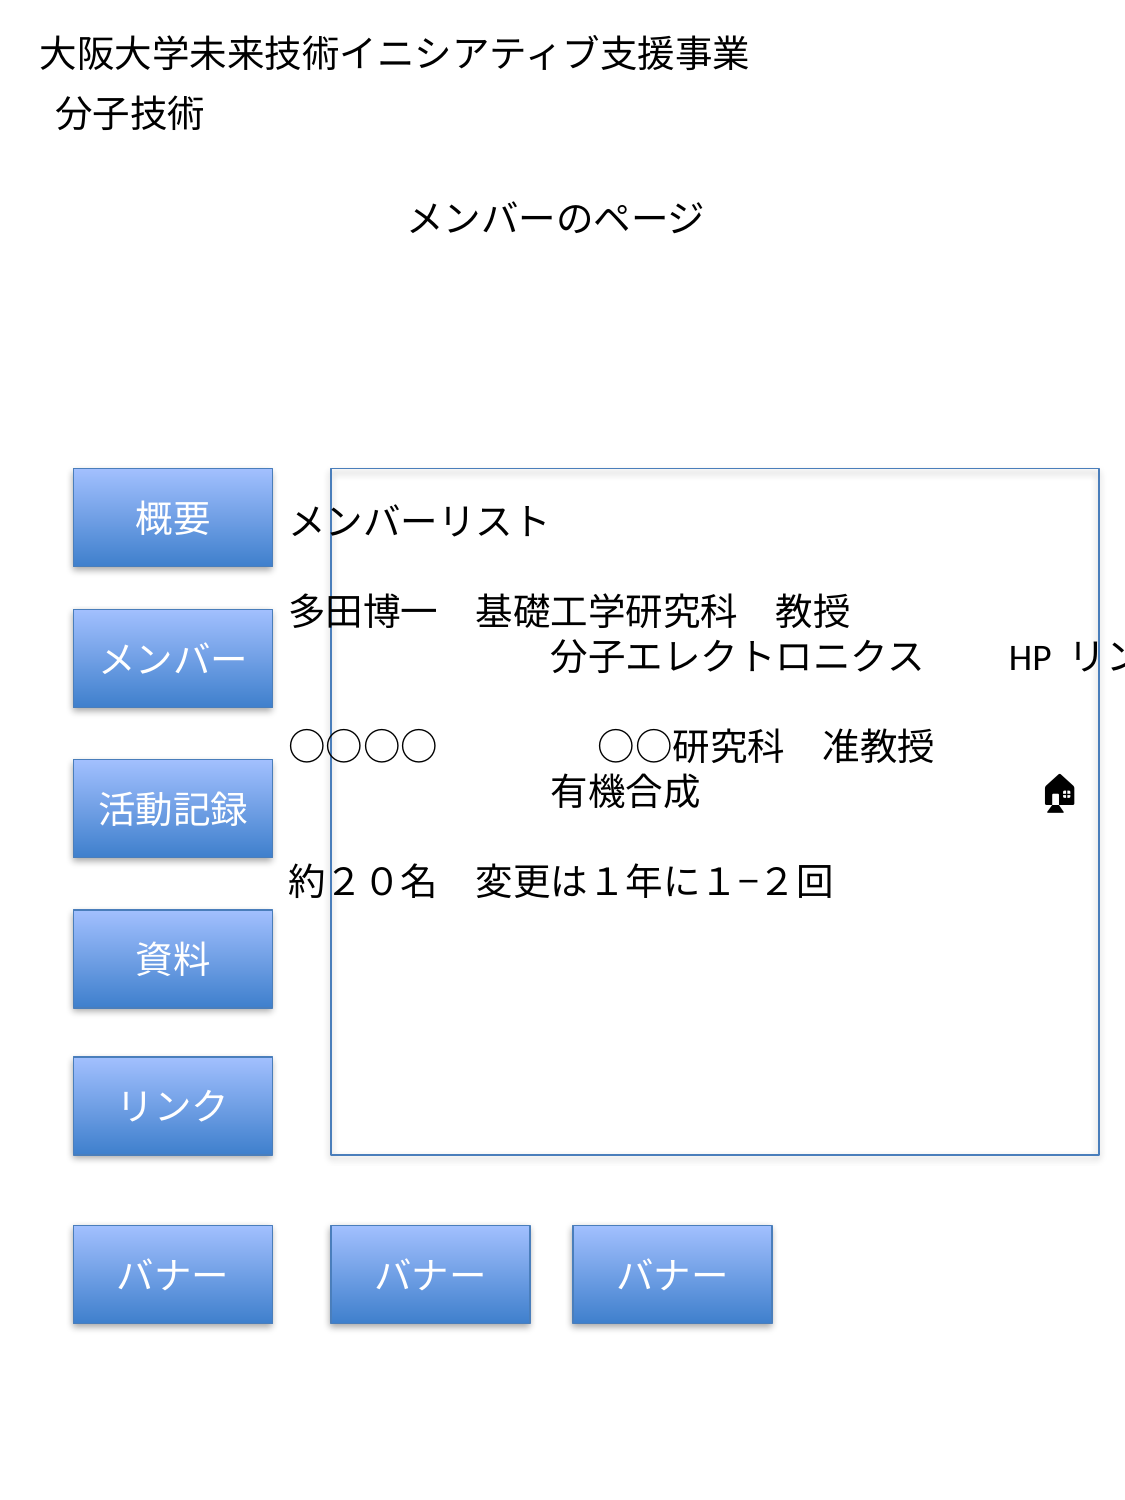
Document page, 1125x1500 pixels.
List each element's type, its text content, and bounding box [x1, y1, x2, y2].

text_box 活動記録 [73, 759, 273, 858]
text_box バナー [330, 1225, 531, 1324]
text_box 大阪大学未来技術イニシアティブ支援事業 [24, 22, 765, 83]
text_box 概要 [73, 468, 273, 567]
text_box バナー [572, 1225, 773, 1324]
text_box リンク [73, 1056, 273, 1156]
text_box バナー [73, 1225, 273, 1324]
text_box [330, 1046, 1100, 1156]
text_box メンバーリスト 多田博一 基礎工学研究科 教授 分子エレクトロニクス HP リンク ○○○○ ○○研究科 准教授 有機合成 🏠 約２０名 変更は１年に１−２回 [273, 490, 1125, 1046]
text_box 分子技術 [40, 82, 221, 143]
text_box [330, 468, 1100, 490]
text_box 資料 [73, 909, 273, 1009]
text_box メンバー [73, 609, 273, 708]
text_box メンバーのページ [391, 187, 720, 247]
